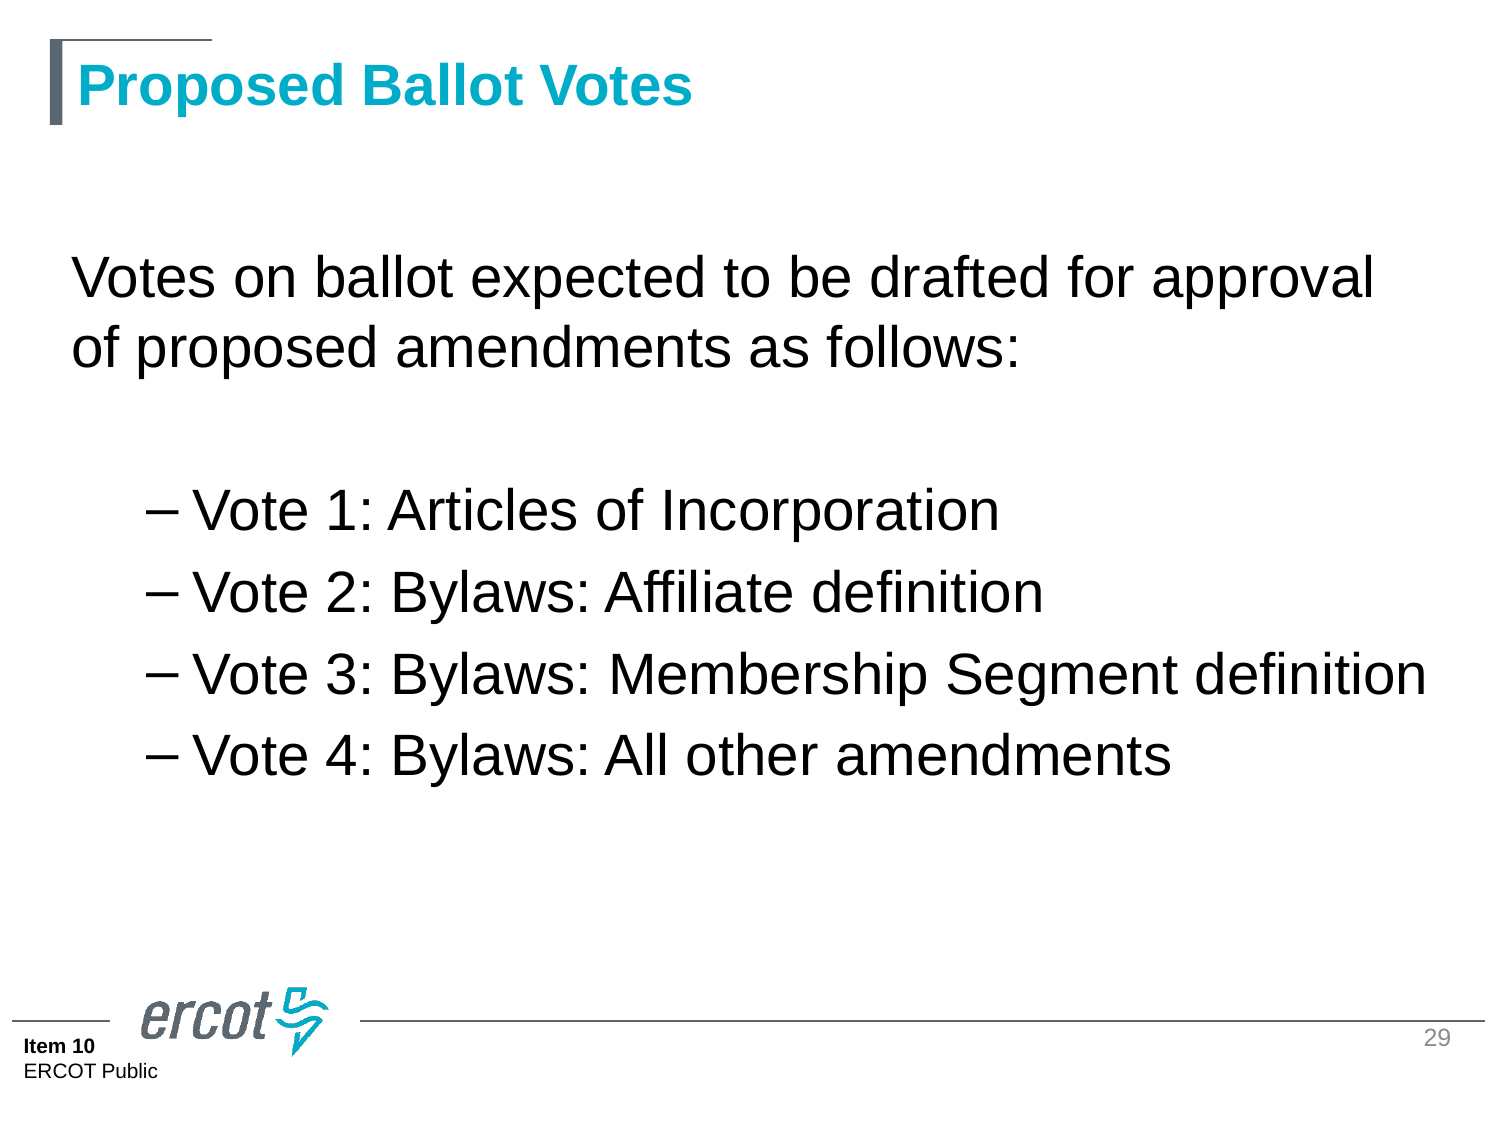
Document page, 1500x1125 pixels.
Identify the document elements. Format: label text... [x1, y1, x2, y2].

title Proposed Ballot Votes [62, 39, 1450, 134]
slide_number 29 [1387, 1012, 1488, 1062]
picture [137, 983, 332, 1059]
list Votes on ballot expected to be drafted for approval of proposed amendments as follows: Vote 1: Articles of Incorporation Vote 2: Bylaws: Affiliate definition Vote 3: Bylaws: Membership Segment definition Vote 4: Bylaws: All other amendments [56, 149, 1457, 947]
